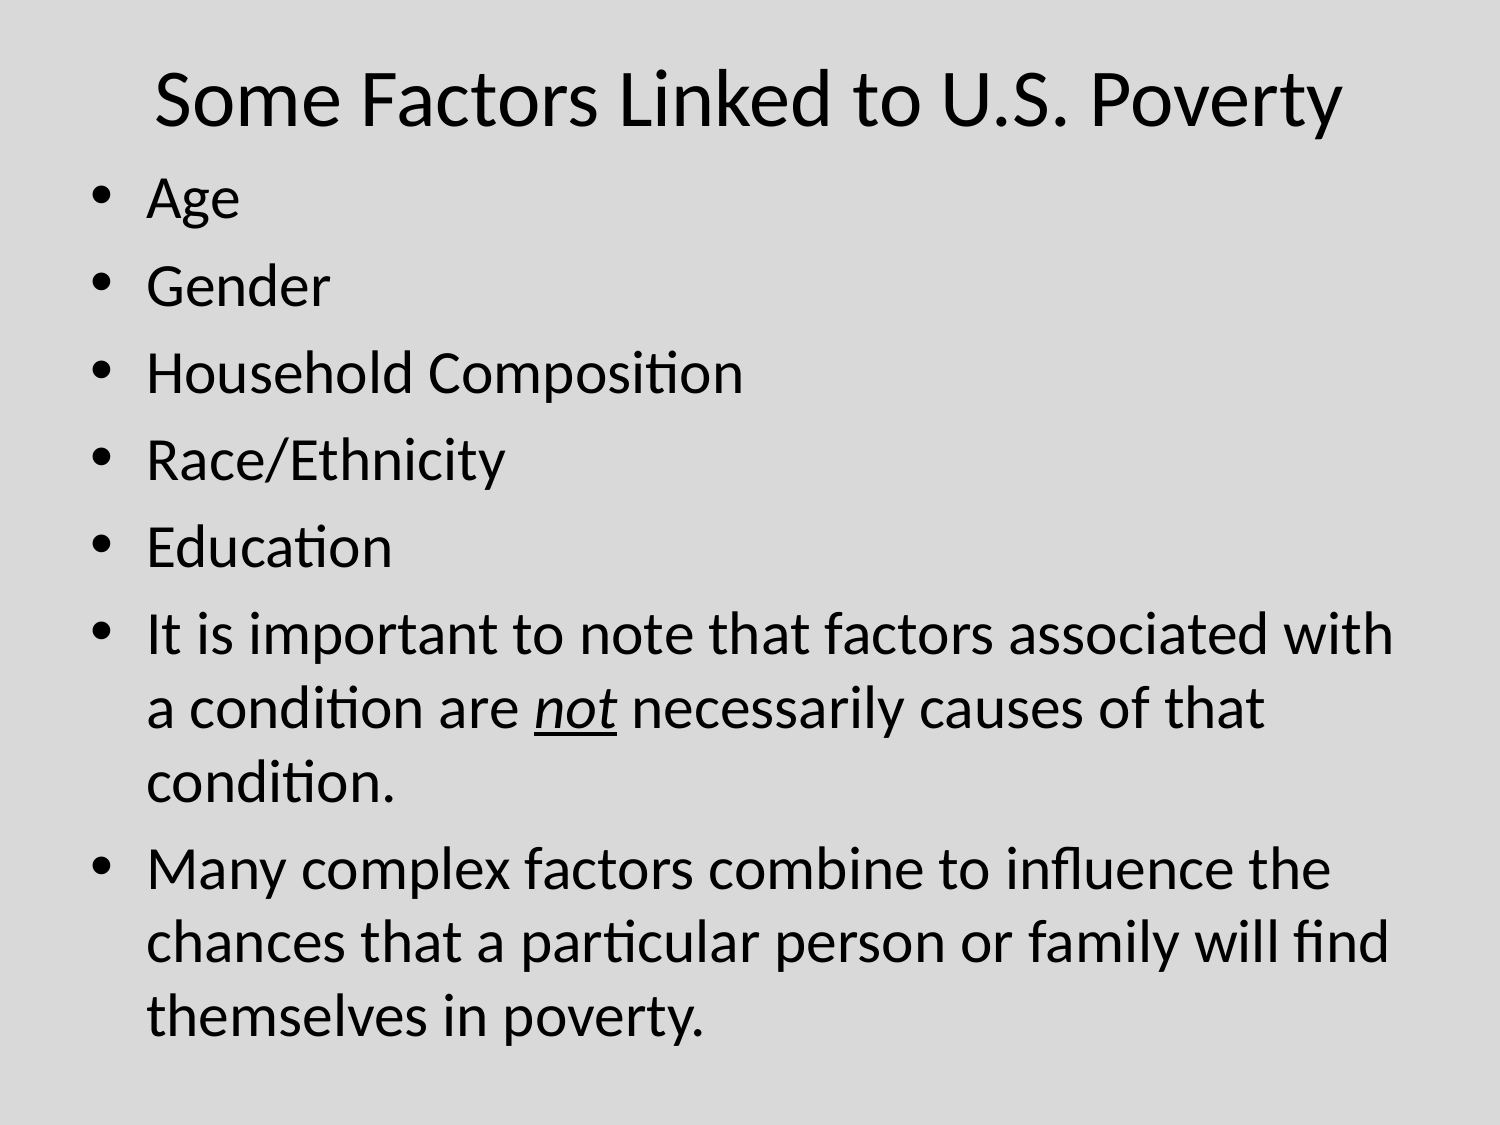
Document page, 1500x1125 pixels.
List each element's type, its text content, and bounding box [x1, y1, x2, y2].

list Age Gender Household Composition Race/Ethnicity Education It is important to note that factors associated with a condition are not necessarily causes of that condition. Many complex factors combine to influence the chances that a particular person or family will find themselves in poverty. [75, 150, 1425, 1043]
title Some Factors Linked to U.S. Poverty [75, 0, 1425, 150]
